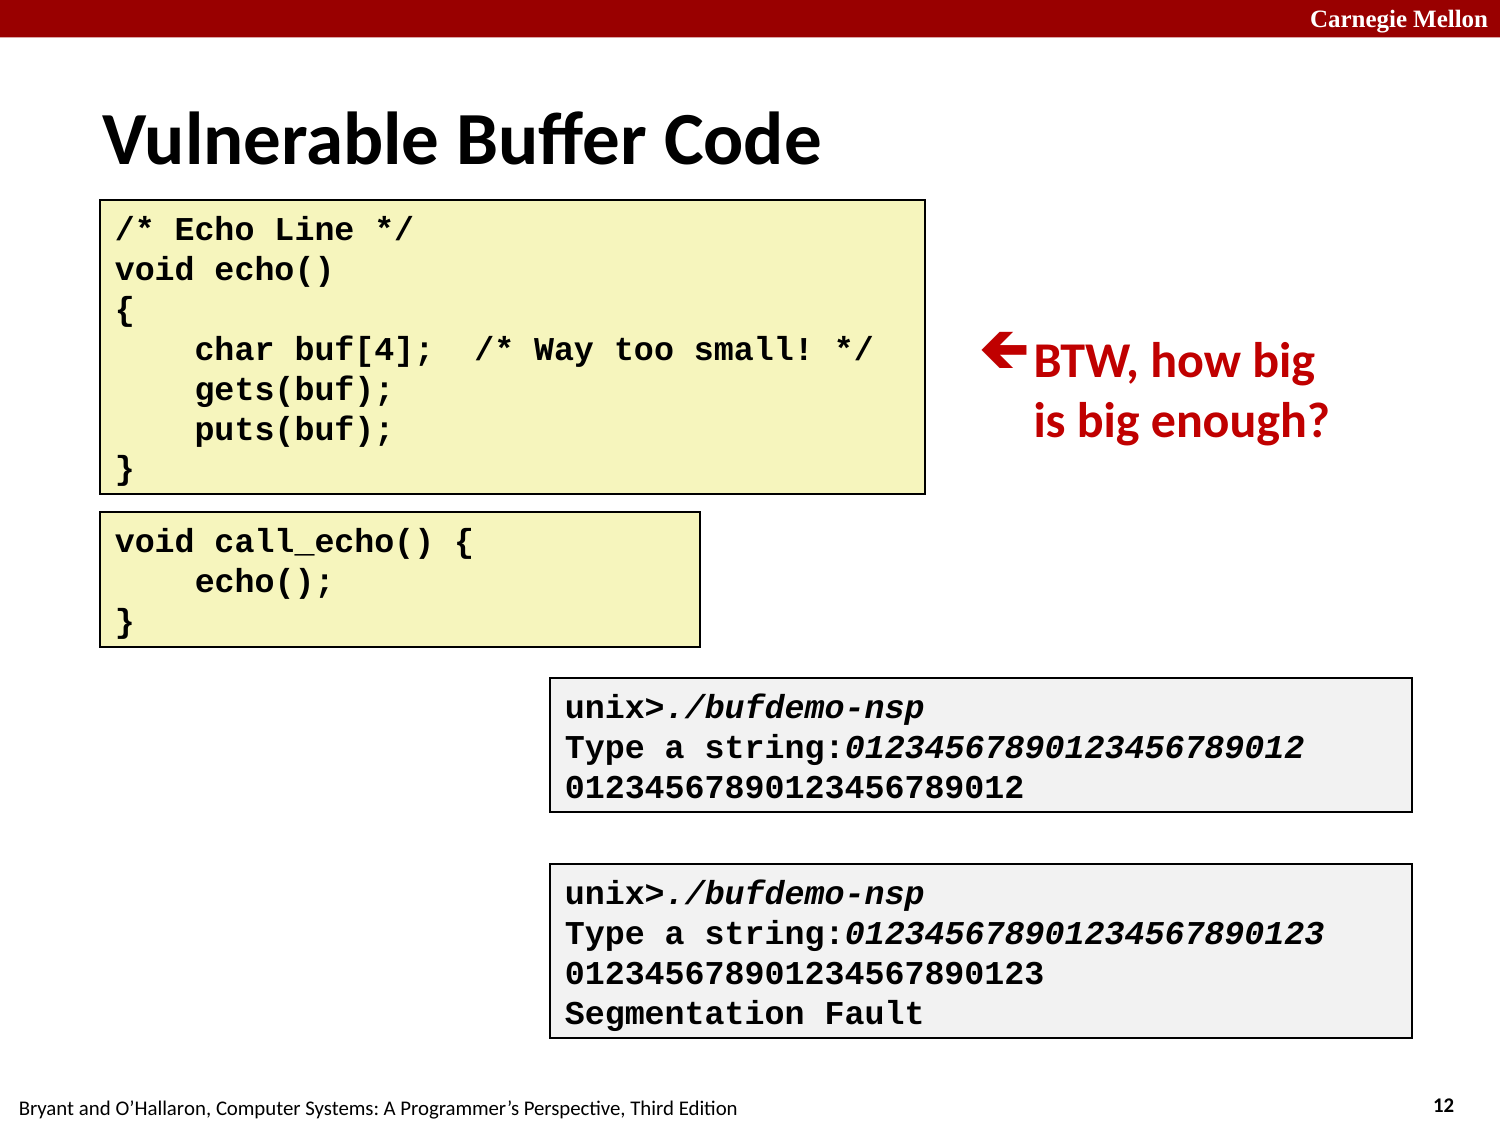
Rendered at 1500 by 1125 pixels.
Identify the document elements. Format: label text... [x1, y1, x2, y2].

text_box void call_echo() { echo(); } [99, 512, 700, 647]
text_box BTW, how big is big enough? [962, 319, 1346, 455]
text_box /* Echo Line */ void echo() { char buf[4]; /* Way too small! */ gets(buf); puts(buf); } [99, 199, 925, 494]
text_box unix>./bufdemo-nsp Type a string:01234567890123456789012 01234567890123456789012 [549, 678, 1413, 813]
title Vulnerable Buffer Code [87, 87, 1140, 182]
text_box unix>./bufdemo-nsp Type a string:012345678901234567890123 012345678901234567890123 Segmentation Fault [549, 863, 1413, 1039]
